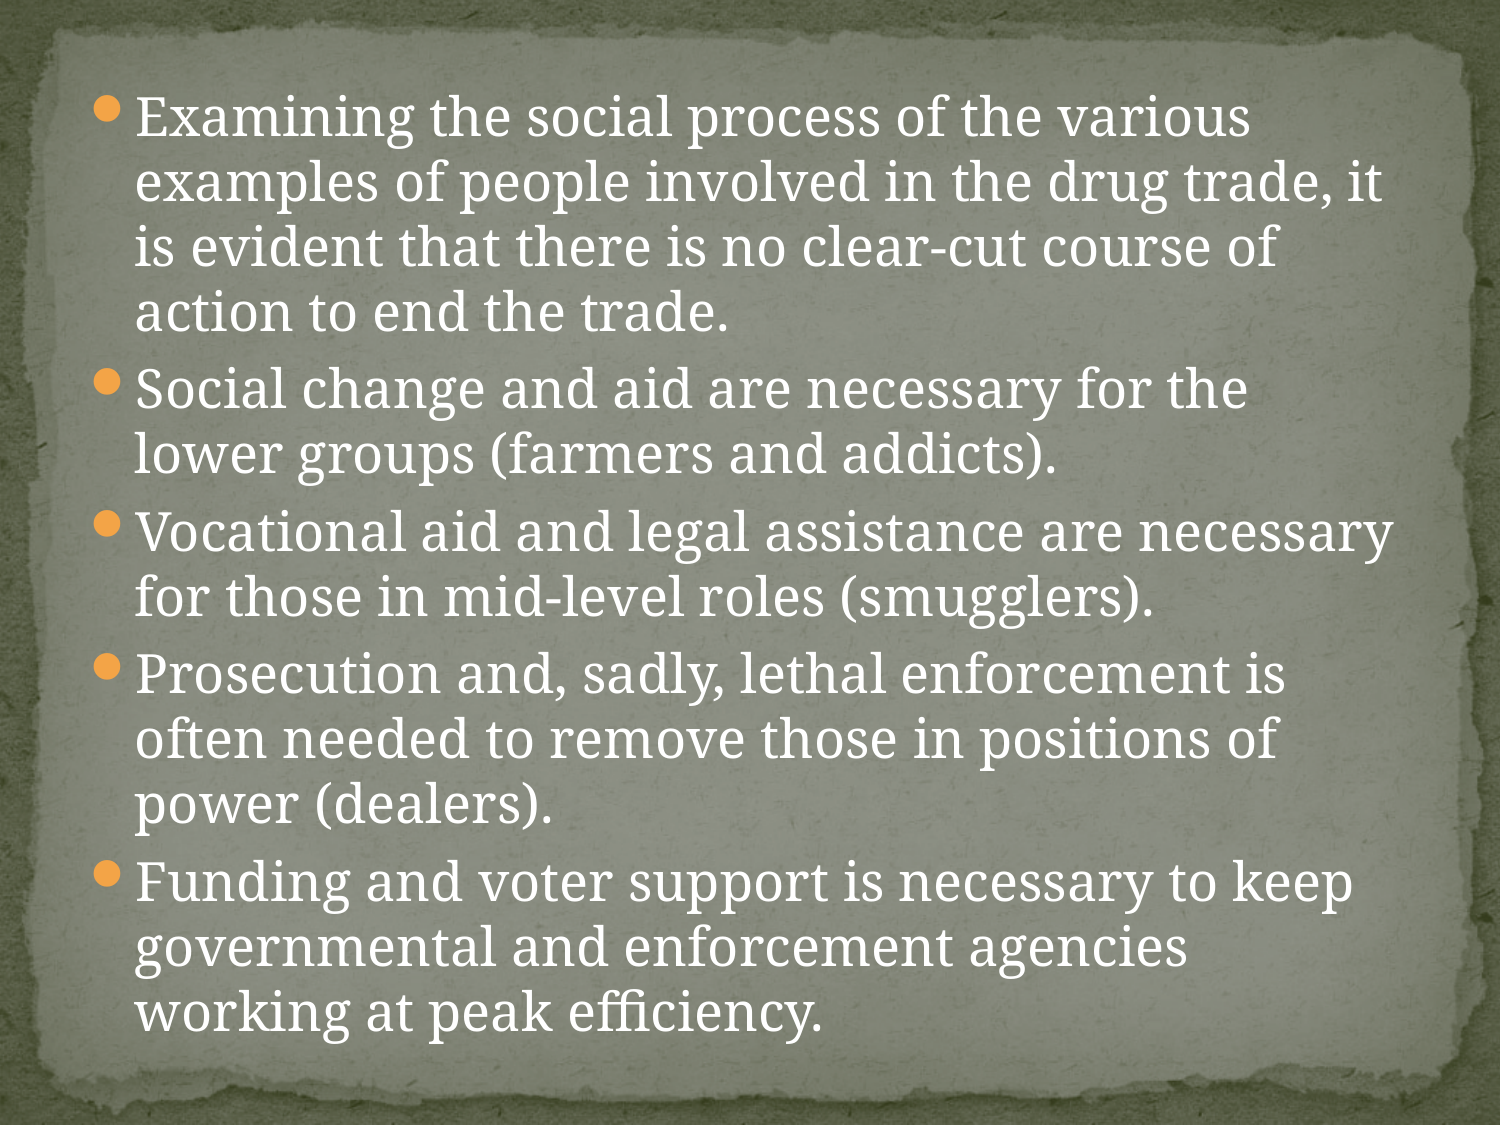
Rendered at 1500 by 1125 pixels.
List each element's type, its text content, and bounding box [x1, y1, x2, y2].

list Examining the social process of the various examples of people involved in the drug trade, it is evident that there is no clear-cut course of action to end the trade. Social change and aid are necessary for the lower groups (farmers and addicts). Vocational aid and legal assistance are necessary for those in mid-level roles (smugglers). Prosecution and, sadly, lethal enforcement is often needed to remove those in positions of power (dealers). Funding and voter support is necessary to keep governmental and enforcement agencies working at peak efficiency. [75, 75, 1425, 1000]
